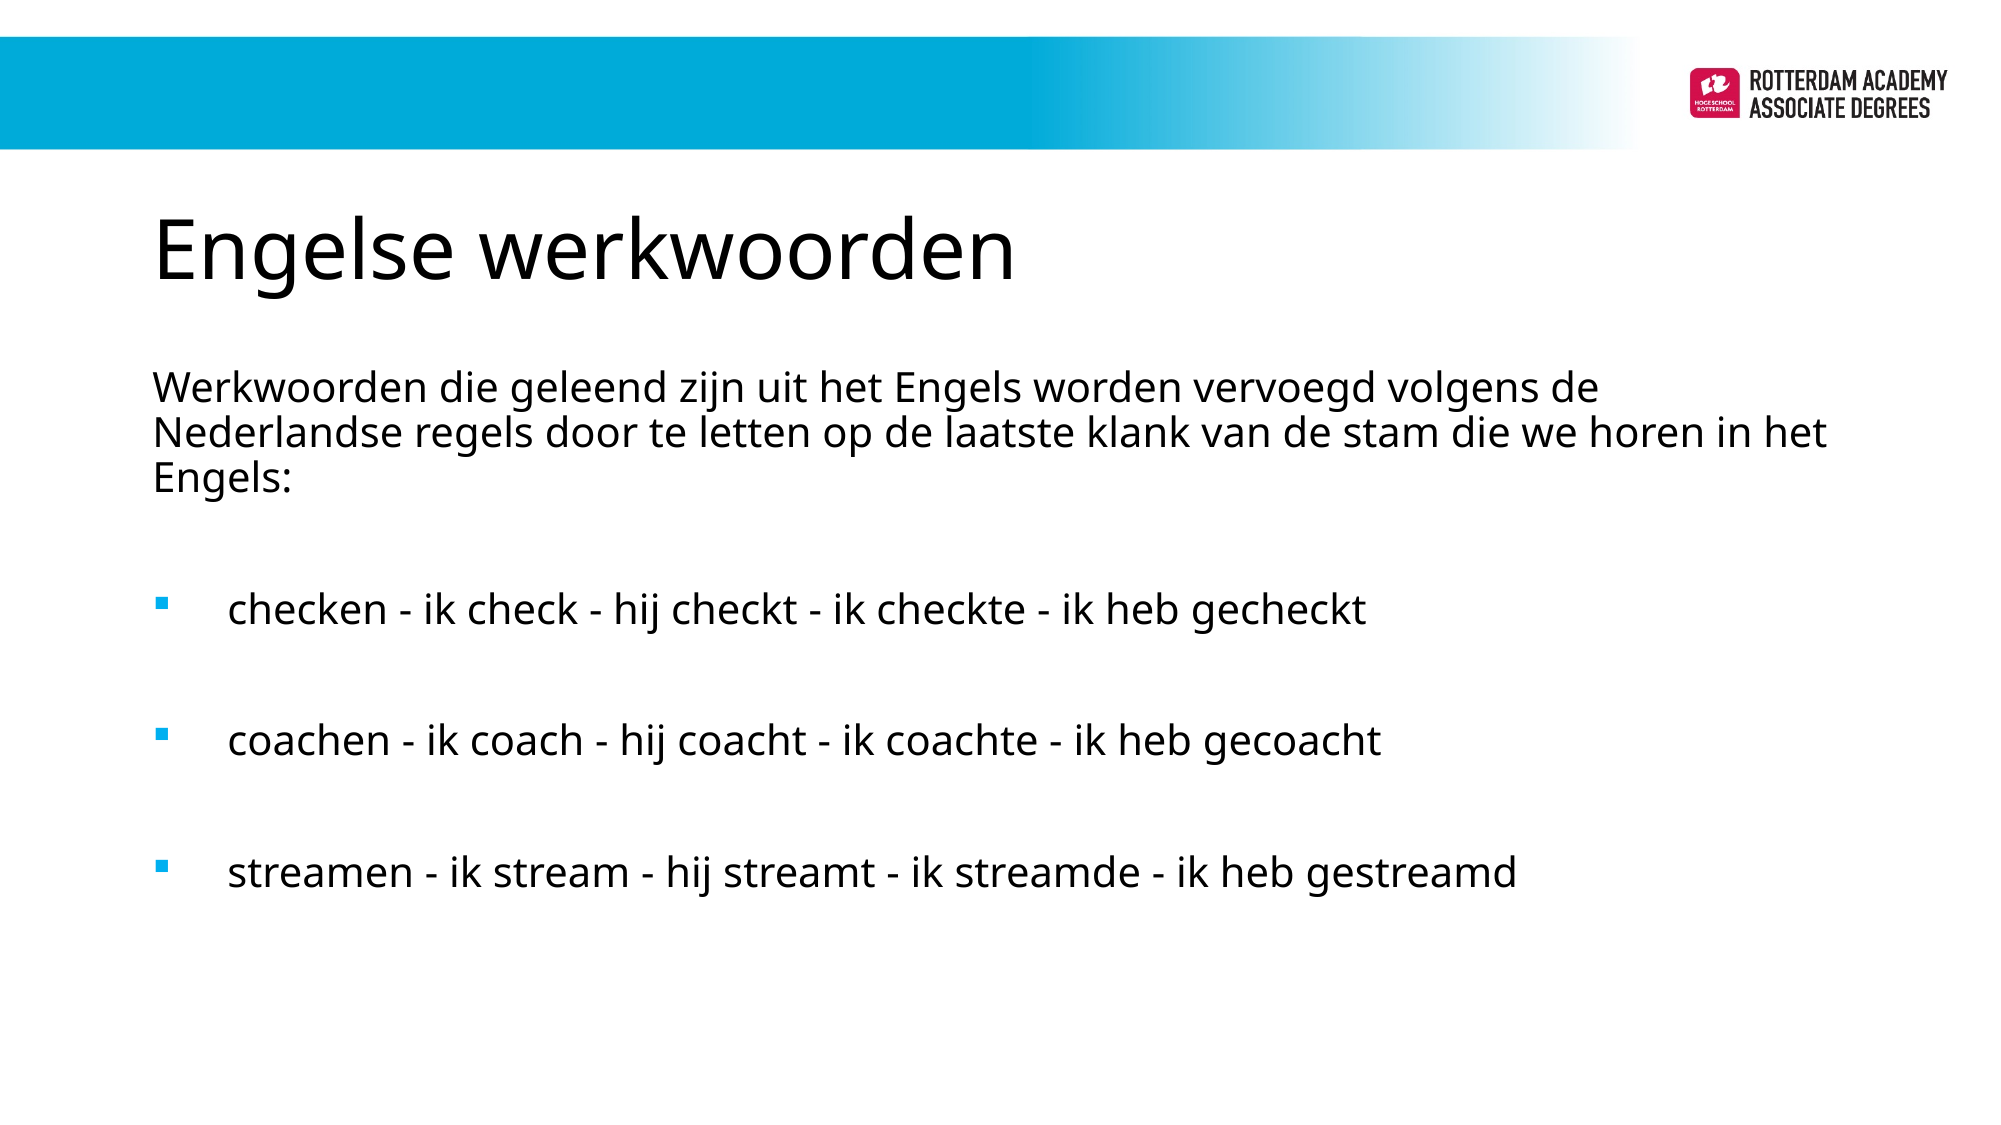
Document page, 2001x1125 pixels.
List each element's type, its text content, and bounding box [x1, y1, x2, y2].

list Werkwoorden die geleend zijn uit het Engels worden vervoegd volgens de Nederlandse regels door te letten op de laatste klank van de stam die we horen in het Engels: checken - ik check - hij checkt - ik checkte - ik heb gecheckt coachen - ik coach - hij coacht - ik coachte - ik heb gecoacht streamen - ik stream - hij streamt - ik streamde - ik heb gestreamd [137, 358, 1863, 1053]
picture [0, 0, 2000, 184]
title Engelse werkwoorden [137, 175, 1863, 329]
